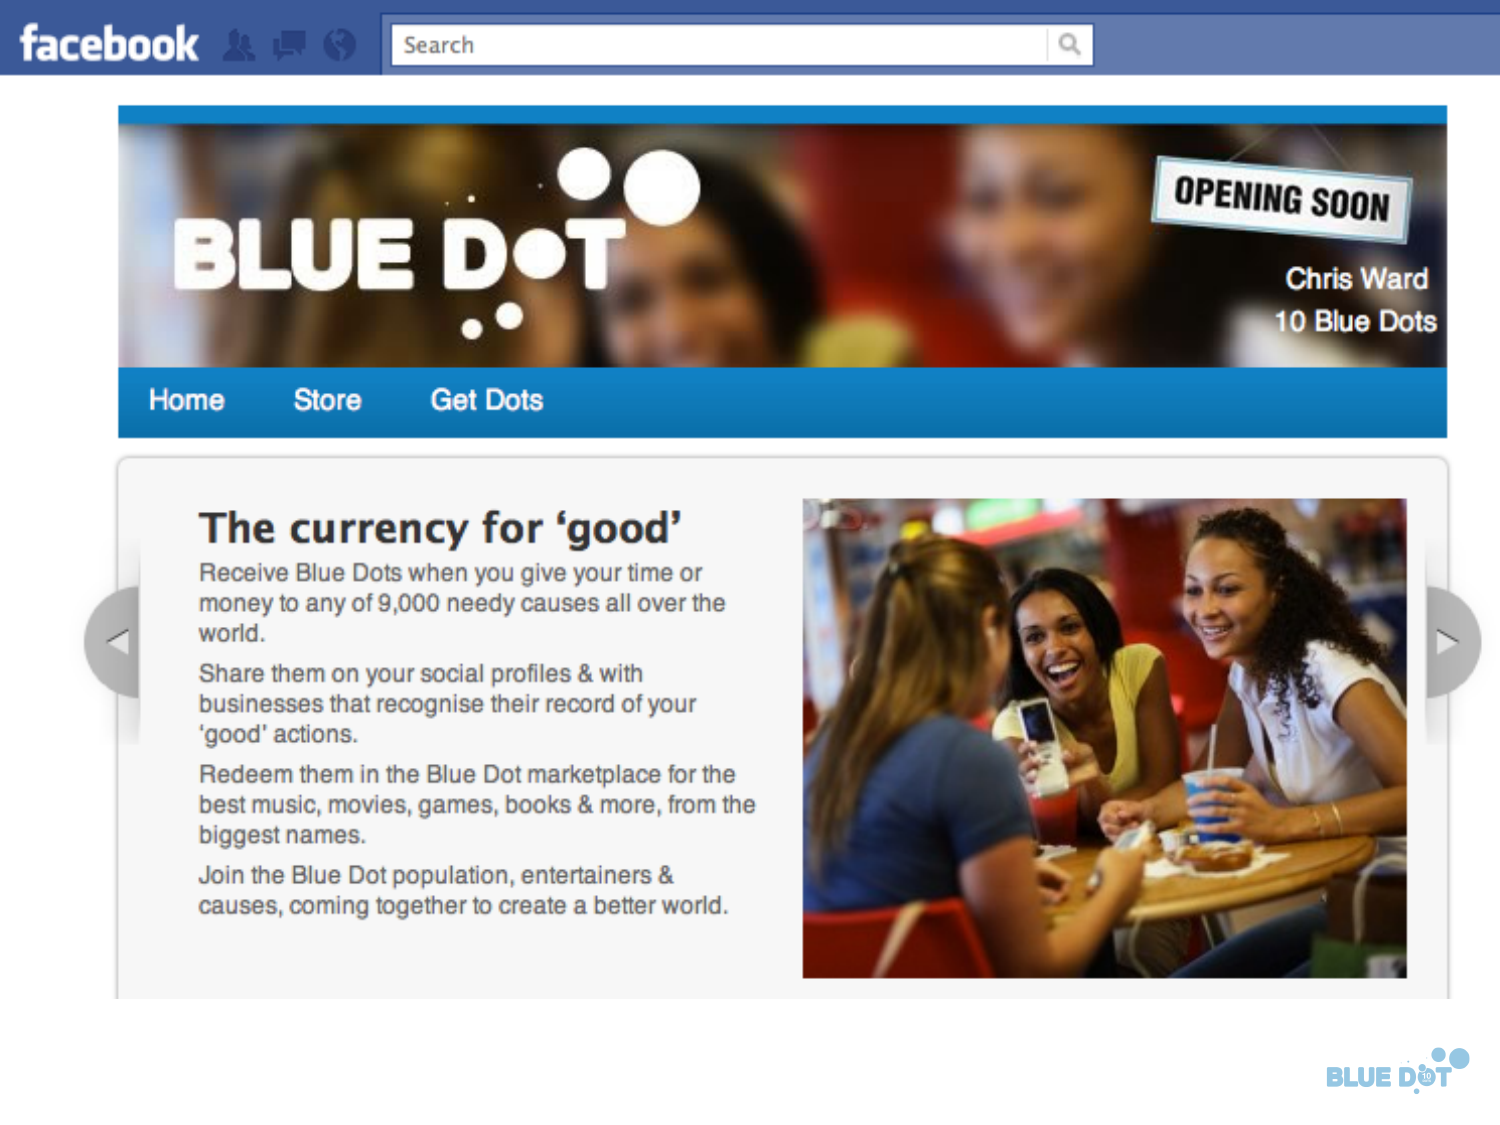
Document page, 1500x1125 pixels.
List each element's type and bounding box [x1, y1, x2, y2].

picture [0, 0, 1500, 999]
